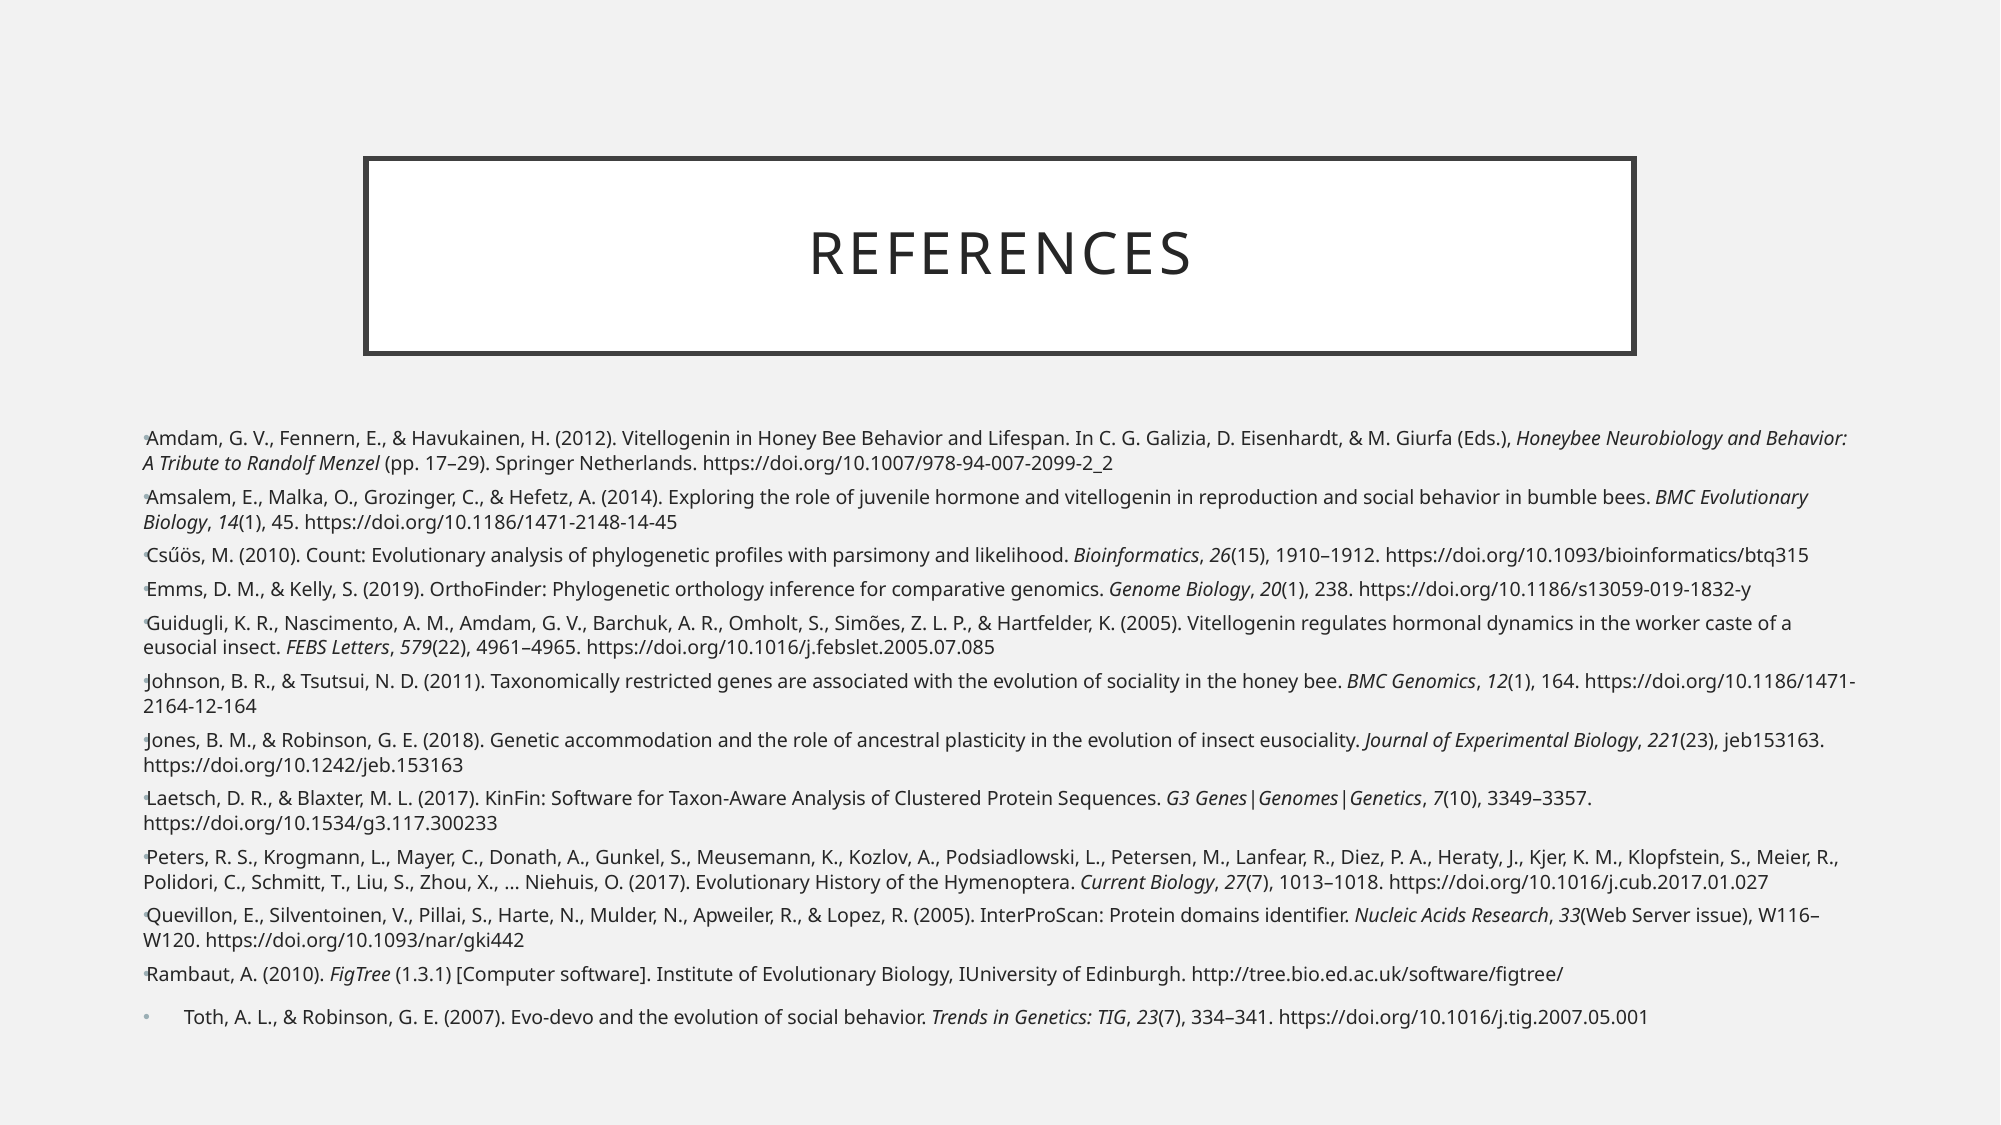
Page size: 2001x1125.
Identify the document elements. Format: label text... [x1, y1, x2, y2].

list Amdam, G. V., Fennern, E., & Havukainen, H. (2012). Vitellogenin in Honey Bee Behavior and Lifespan. In C. G. Galizia, D. Eisenhardt, & M. Giurfa (Eds.), Honeybee Neurobiology and Behavior: A Tribute to Randolf Menzel (pp. 17–29). Springer Netherlands. https://doi.org/10.1007/978-94-007-2099-2_2 Amsalem, E., Malka, O., Grozinger, C., & Hefetz, A. (2014). Exploring the role of juvenile hormone and vitellogenin in reproduction and social behavior in bumble bees. BMC Evolutionary Biology, 14(1), 45. https://doi.org/10.1186/1471-2148-14-45 Csűös, M. (2010). Count: Evolutionary analysis of phylogenetic profiles with parsimony and likelihood. Bioinformatics, 26(15), 1910–1912. https://doi.org/10.1093/bioinformatics/btq315 Emms, D. M., & Kelly, S. (2019). OrthoFinder: Phylogenetic orthology inference for comparative genomics. Genome Biology, 20(1), 238. https://doi.org/10.1186/s13059-019-1832-y Guidugli, K. R., Nascimento, A. M., Amdam, G. V., Barchuk, A. R., Omholt, S., Simões, Z. L. P., & Hartfelder, K. (2005). Vitellogenin regulates hormonal dynamics in the worker caste of a eusocial insect. FEBS Letters, 579(22), 4961–4965. https://doi.org/10.1016/j.febslet.2005.07.085 Johnson, B. R., & Tsutsui, N. D. (2011). Taxonomically restricted genes are associated with the evolution of sociality in the honey bee. BMC Genomics, 12(1), 164. https://doi.org/10.1186/1471-2164-12-164 Jones, B. M., & Robinson, G. E. (2018). Genetic accommodation and the role of ancestral plasticity in the evolution of insect eusociality. Journal of Experimental Biology, 221(23), jeb153163. https://doi.org/10.1242/jeb.153163 Laetsch, D. R., & Blaxter, M. L. (2017). KinFin: Software for Taxon-Aware Analysis of Clustered Protein Sequences. G3 Genes|Genomes|Genetics, 7(10), 3349–3357. https://doi.org/10.1534/g3.117.300233 Peters, R. S., Krogmann, L., Mayer, C., Donath, A., Gunkel, S., Meusemann, K., Kozlov, A., Podsiadlowski, L., Petersen, M., Lanfear, R., Diez, P. A., Heraty, J., Kjer, K. M., Klopfstein, S., Meier, R., Polidori, C., Schmitt, T., Liu, S., Zhou, X., … Niehuis, O. (2017). Evolutionary History of the Hymenoptera. Current Biology, 27(7), 1013–1018. https://doi.org/10.1016/j.cub.2017.01.027 Quevillon, E., Silventoinen, V., Pillai, S., Harte, N., Mulder, N., Apweiler, R., & Lopez, R. (2005). InterProScan: Protein domains identifier. Nucleic Acids Research, 33(Web Server issue), W116–W120. https://doi.org/10.1093/nar/gki442 Rambaut, A. (2010). FigTree (1.3.1) [Computer software]. Institute of Evolutionary Biology, IUniversity of Edinburgh. http://tree.bio.ed.ac.uk/software/figtree/ Toth, A. L., & Robinson, G. E. (2007). Evo-devo and the evolution of social behavior. Trends in Genetics: TIG, 23(7), 334–341. https://doi.org/10.1016/j.tig.2007.05.001 [128, 417, 1872, 1054]
title References [363, 156, 1637, 356]
